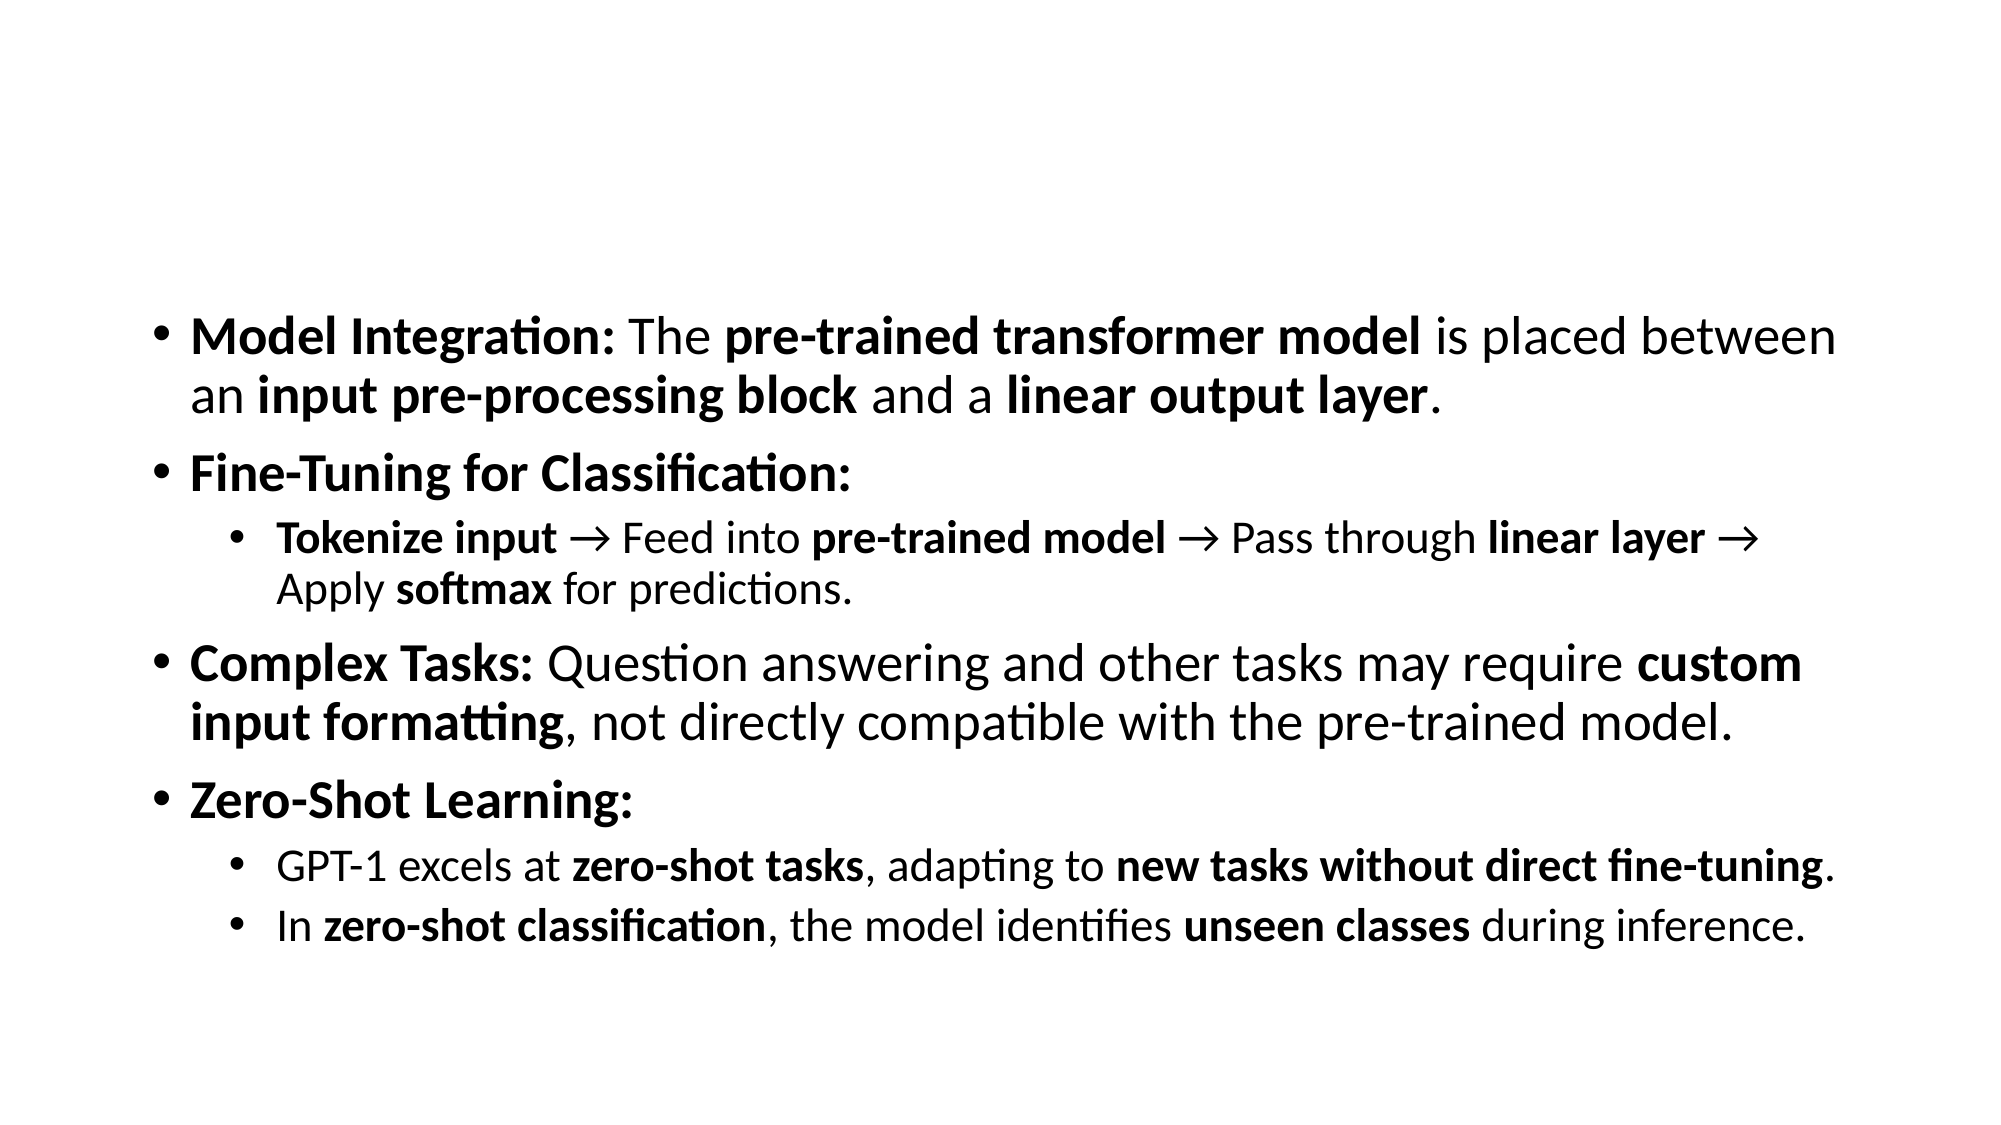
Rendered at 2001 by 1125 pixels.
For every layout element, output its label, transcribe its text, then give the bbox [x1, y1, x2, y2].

list Model Integration: The pre-trained transformer model is placed between an input pre-processing block and a linear output layer. Fine-Tuning for Classification: Tokenize input → Feed into pre-trained model → Pass through linear layer → Apply softmax for predictions. Complex Tasks: Question answering and other tasks may require custom input formatting, not directly compatible with the pre-trained model. Zero-Shot Learning: GPT-1 excels at zero-shot tasks, adapting to new tasks without direct fine-tuning. In zero-shot classification, the model identifies unseen classes during inference. [137, 299, 1863, 1014]
